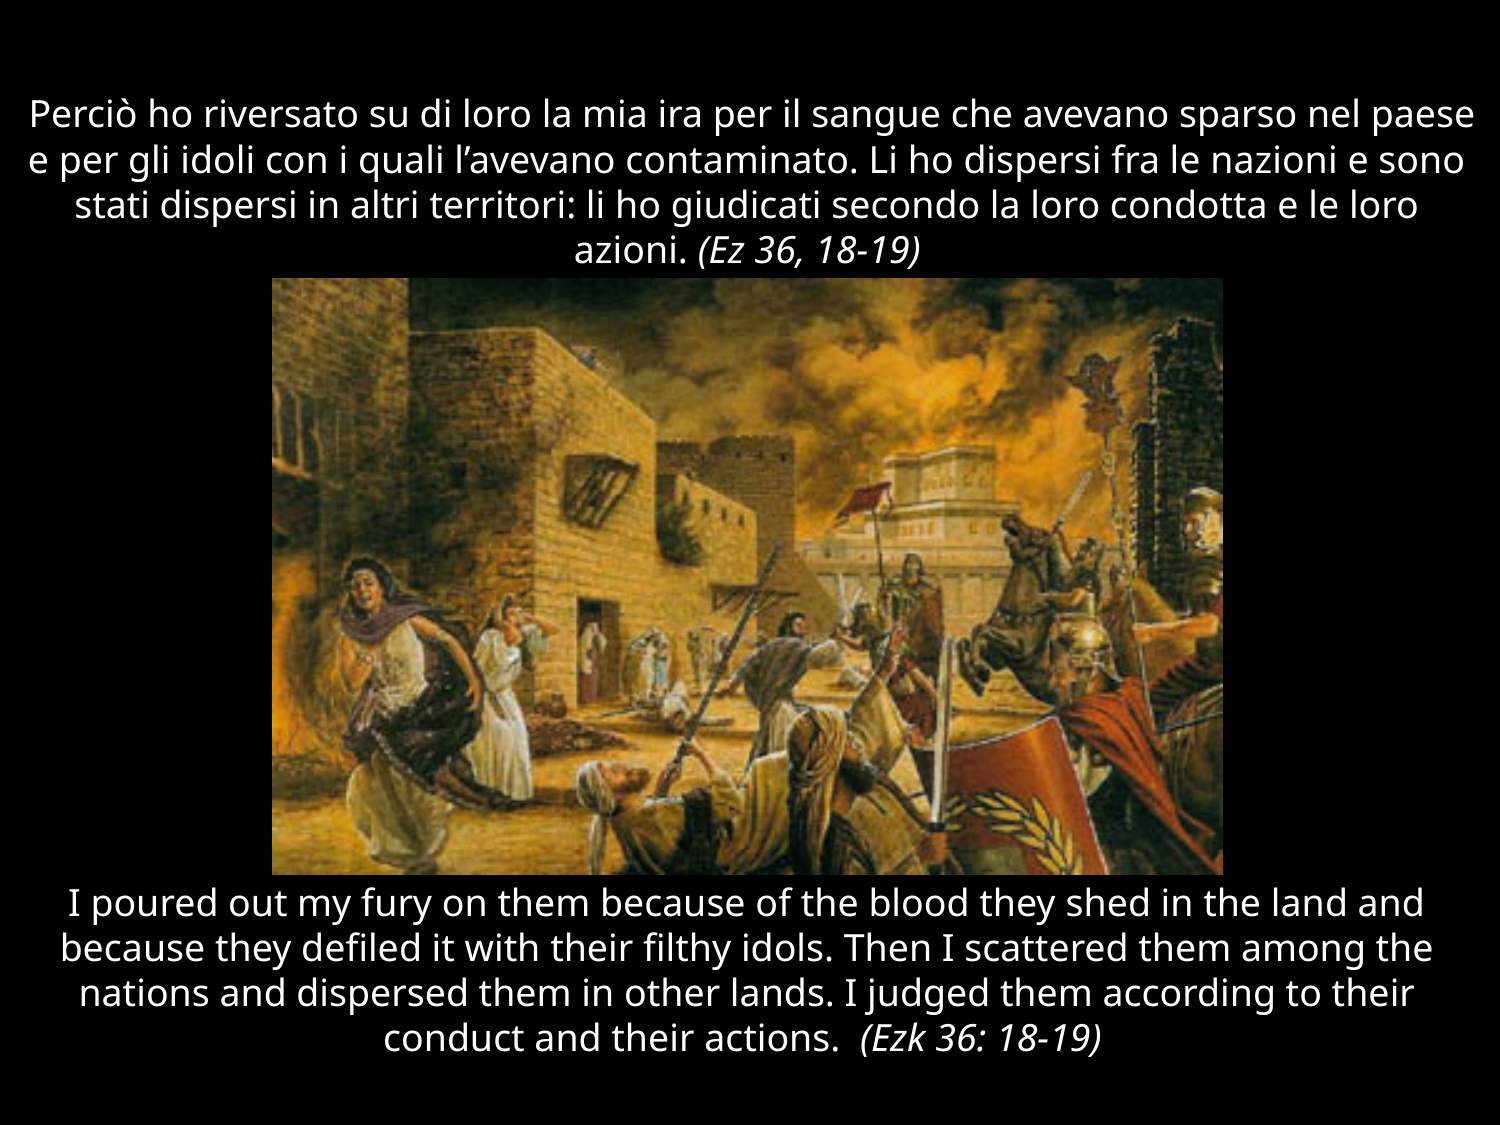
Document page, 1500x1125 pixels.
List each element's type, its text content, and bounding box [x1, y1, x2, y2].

title Perciò ho riversato su di loro la mia ira per il sangue che avevano sparso nel paese e per gli idoli con i quali l’avevano contaminato. Li ho dispersi fra le nazioni e sono stati dispersi in altri territori: li ho giudicati secondo la loro condotta e le loro azioni. (Ez 36, 18-19) [0, 113, 1498, 289]
text_box I poured out my fury on them because of the blood they shed in the land and because they defiled it with their filthy idols. Then I scattered them among the nations and dispersed them in other lands. I judged them according to their conduct and their actions. (Ezk 36: 18-19) [0, 871, 1498, 1067]
picture [272, 278, 1223, 875]
